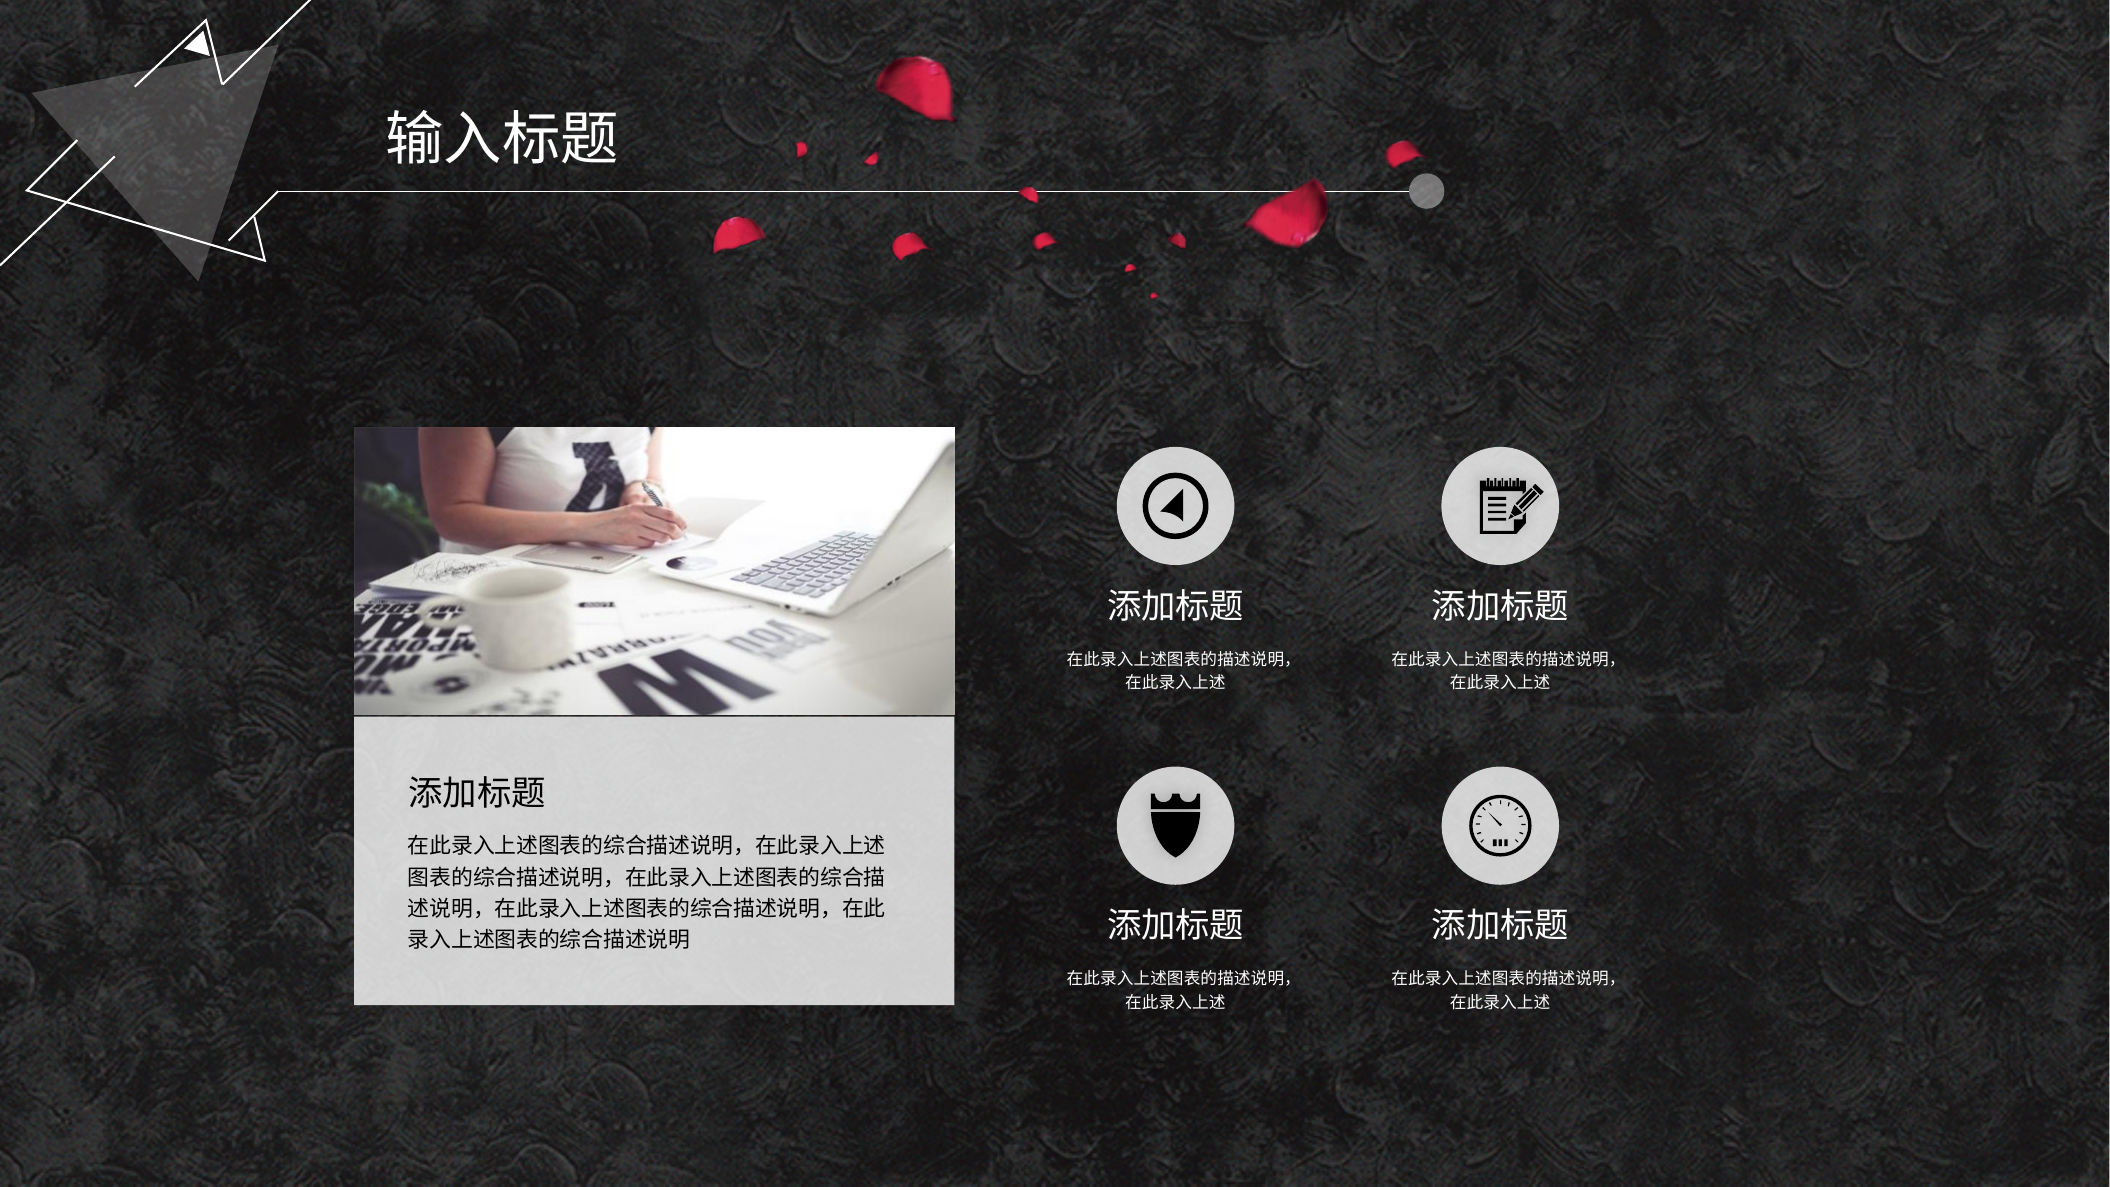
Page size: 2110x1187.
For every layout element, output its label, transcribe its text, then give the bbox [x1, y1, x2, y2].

picture [0, 0, 2110, 1187]
text_box 在此录入上述图表的描述说明，在此录入上述 [1379, 958, 1622, 1018]
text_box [1480, 478, 1544, 534]
text_box 添加标题 [1080, 897, 1271, 951]
text_box 在此录入上述图表的综合描述说明，在此录入上述图表的综合描述说明，在此录入上述图表的综合描述说明，在此录入上述图表的综合描述说明，在此录入上述图表的综合描述说明 [396, 820, 913, 958]
text_box [354, 427, 955, 715]
text_box 在此录入上述图表的描述说明，在此录入上述 [1379, 638, 1622, 698]
text_box 添加标题 [397, 765, 558, 818]
text_box 添加标题 [1080, 578, 1272, 631]
text_box [1441, 446, 1560, 566]
text_box 在此录入上述图表的描述说明，在此录入上述 [1054, 958, 1297, 1018]
text_box [353, 716, 955, 1006]
text_box 添加标题 [1404, 578, 1596, 631]
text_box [1469, 794, 1532, 857]
text_box [1441, 766, 1560, 885]
text_box [1116, 446, 1235, 566]
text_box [1142, 472, 1209, 540]
text_box [1116, 766, 1235, 885]
text_box 添加标题 [1404, 897, 1596, 951]
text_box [1150, 793, 1201, 858]
text_box 在此录入上述图表的描述说明，在此录入上述 [1054, 638, 1297, 698]
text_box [0, 0, 1500, 357]
